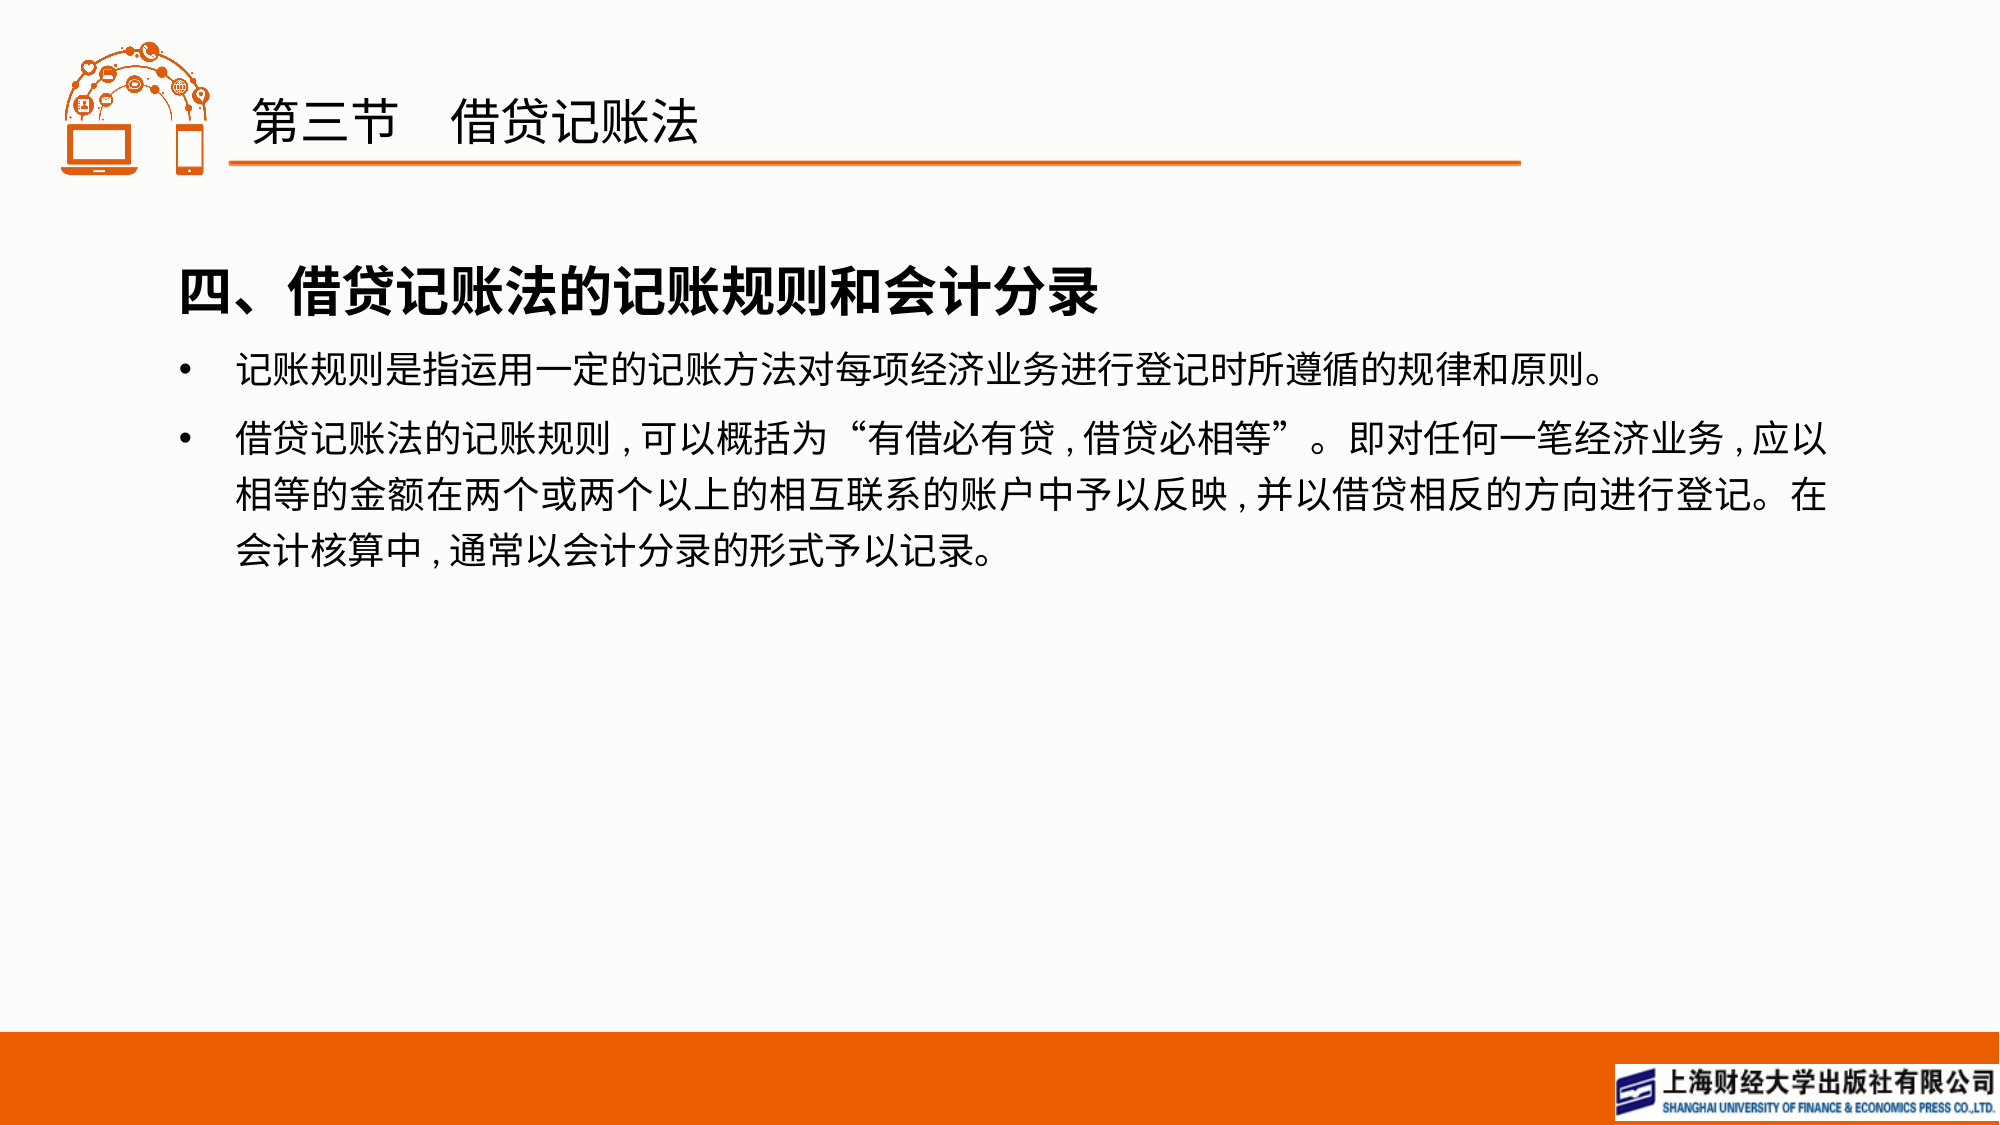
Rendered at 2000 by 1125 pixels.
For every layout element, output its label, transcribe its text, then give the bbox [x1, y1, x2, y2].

picture [0, 0, 2000, 1125]
list 四、借贷记账法的记账规则和会计分录 记账规则是指运用一定的记账方法对每项经济业务进行登记时所遵循的规律和原则。 借贷记账法的记账规则,可以概括为“有借必有贷,借贷必相等”。即对任何一笔经济业务,应以相等的金额在两个或两个以上的相互联系的账户中予以反映,并以借贷相反的方向进行登记。在会计核算中,通常以会计分录的形式予以记录。 [163, 227, 1844, 1049]
title 第三节 借贷记账法 [235, 82, 1605, 189]
